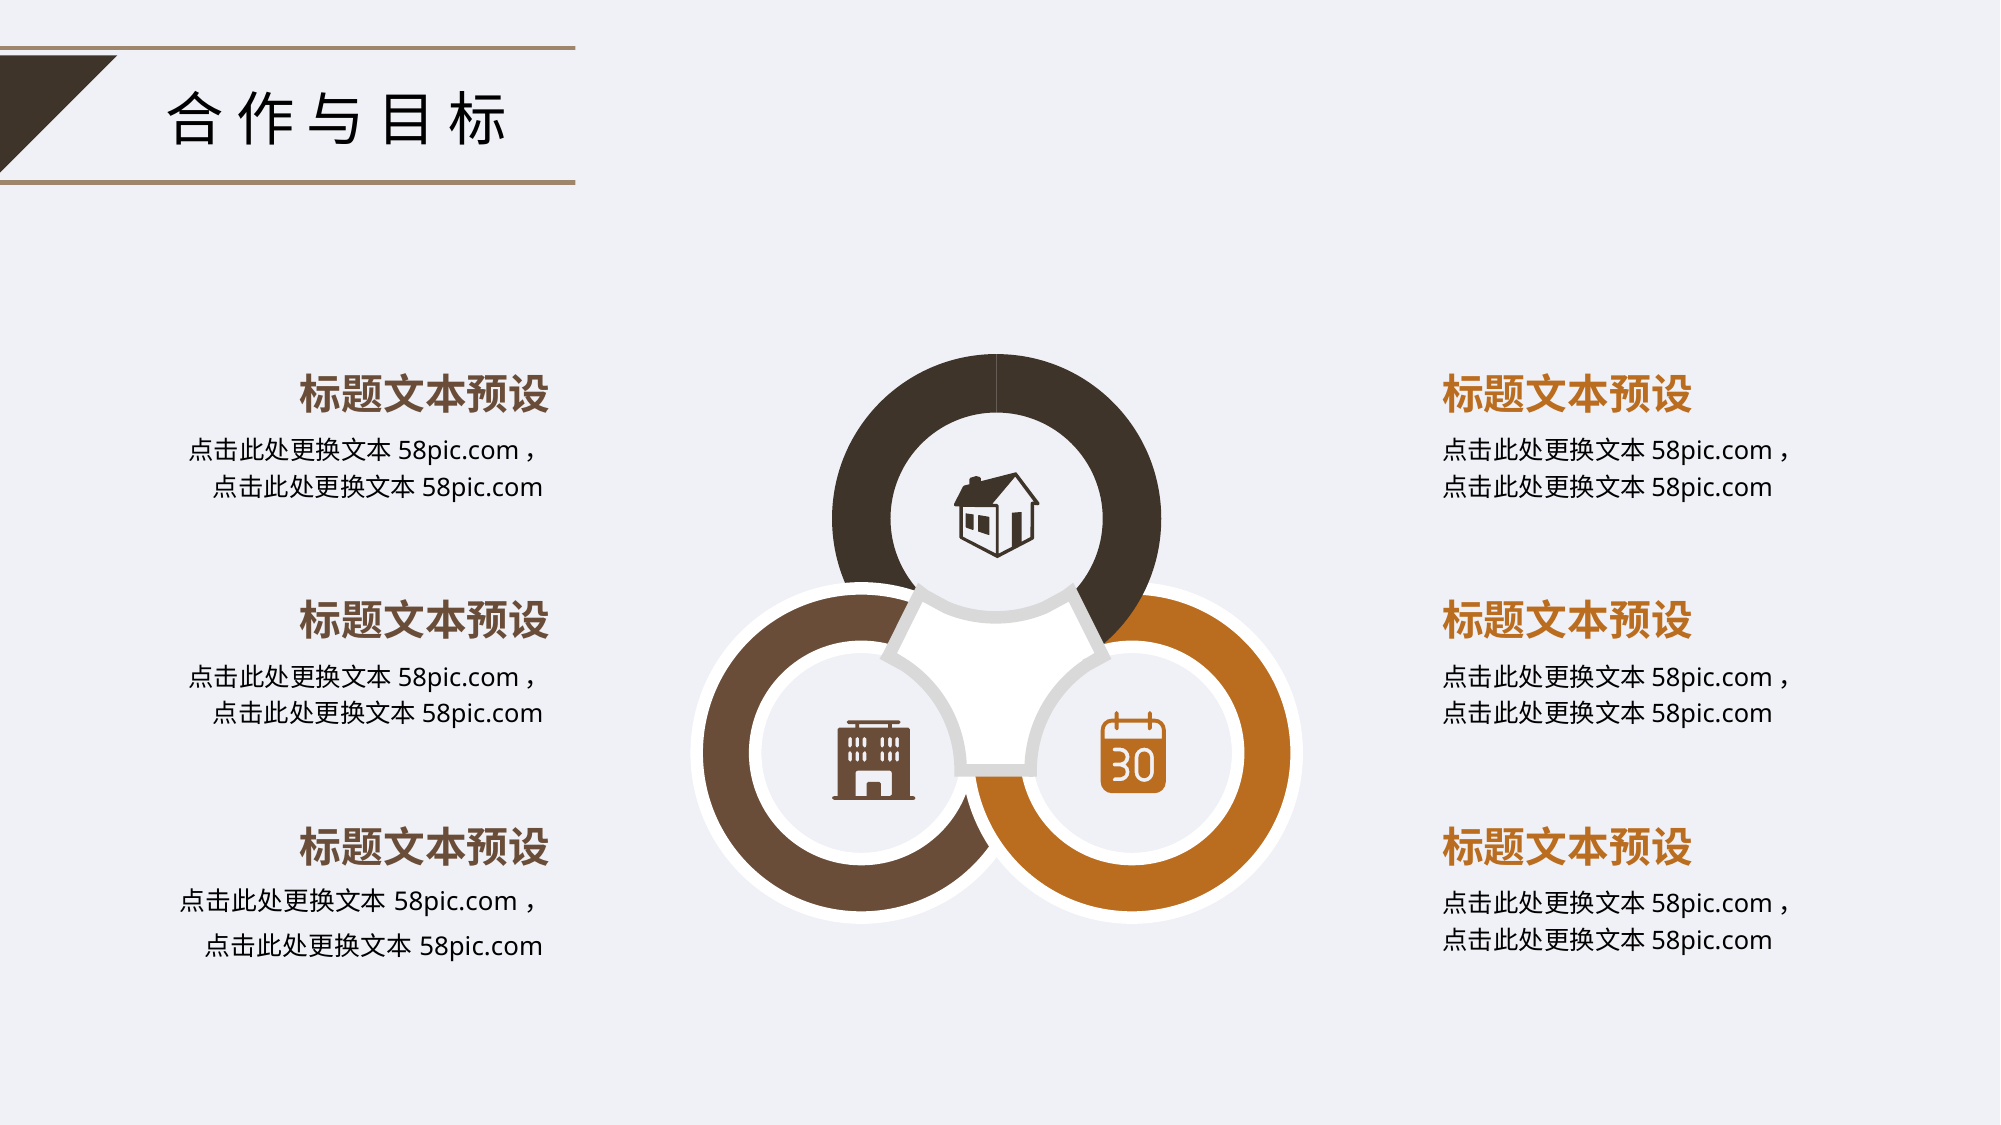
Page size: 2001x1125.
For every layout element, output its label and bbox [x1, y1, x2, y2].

text_box [0, 48, 576, 183]
text_box [167, 354, 1834, 967]
